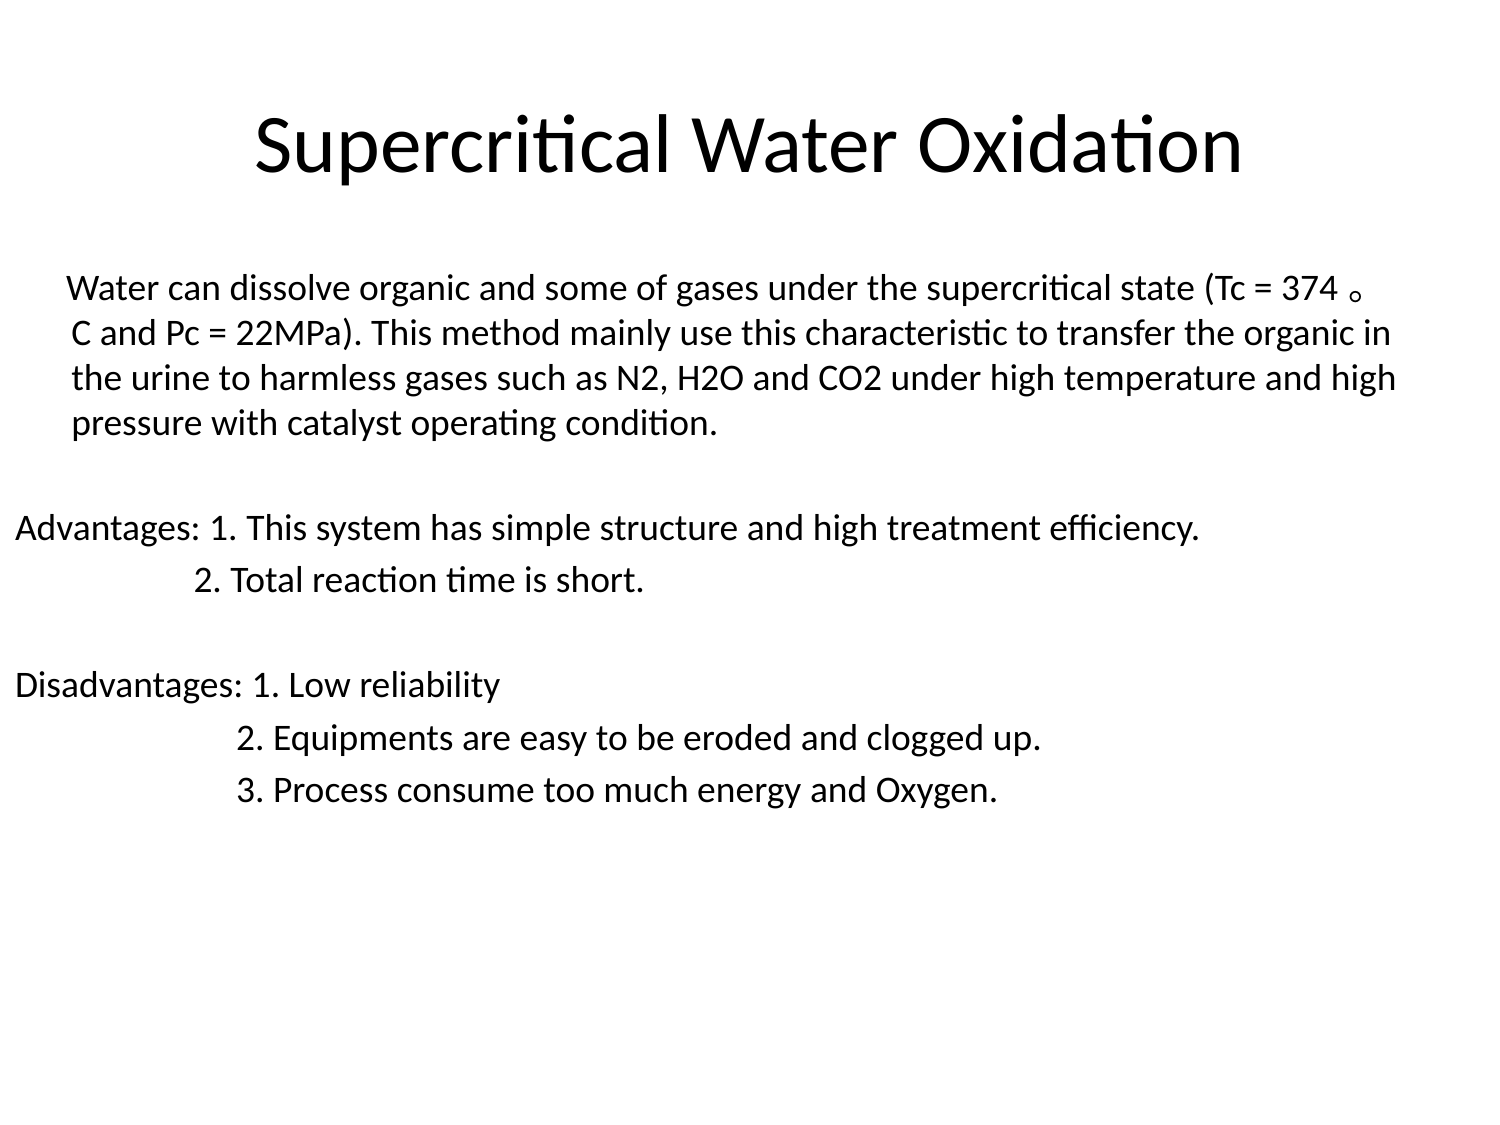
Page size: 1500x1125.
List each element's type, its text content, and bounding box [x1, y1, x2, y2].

list Water can dissolve organic and some of gases under the supercritical state (Tc = 374。C and Pc = 22MPa). This method mainly use this characteristic to transfer the organic in the urine to harmless gases such as N2, H2O and CO2 under high temperature and high pressure with catalyst operating condition. Advantages: 1. This system has simple structure and high treatment efficiency. 2. Total reaction time is short. Disadvantages: 1. Low reliability 2. Equipments are easy to be eroded and clogged up. 3. Process consume too much energy and Oxygen. [0, 255, 1425, 998]
title Supercritical Water Oxidation [75, 45, 1425, 233]
